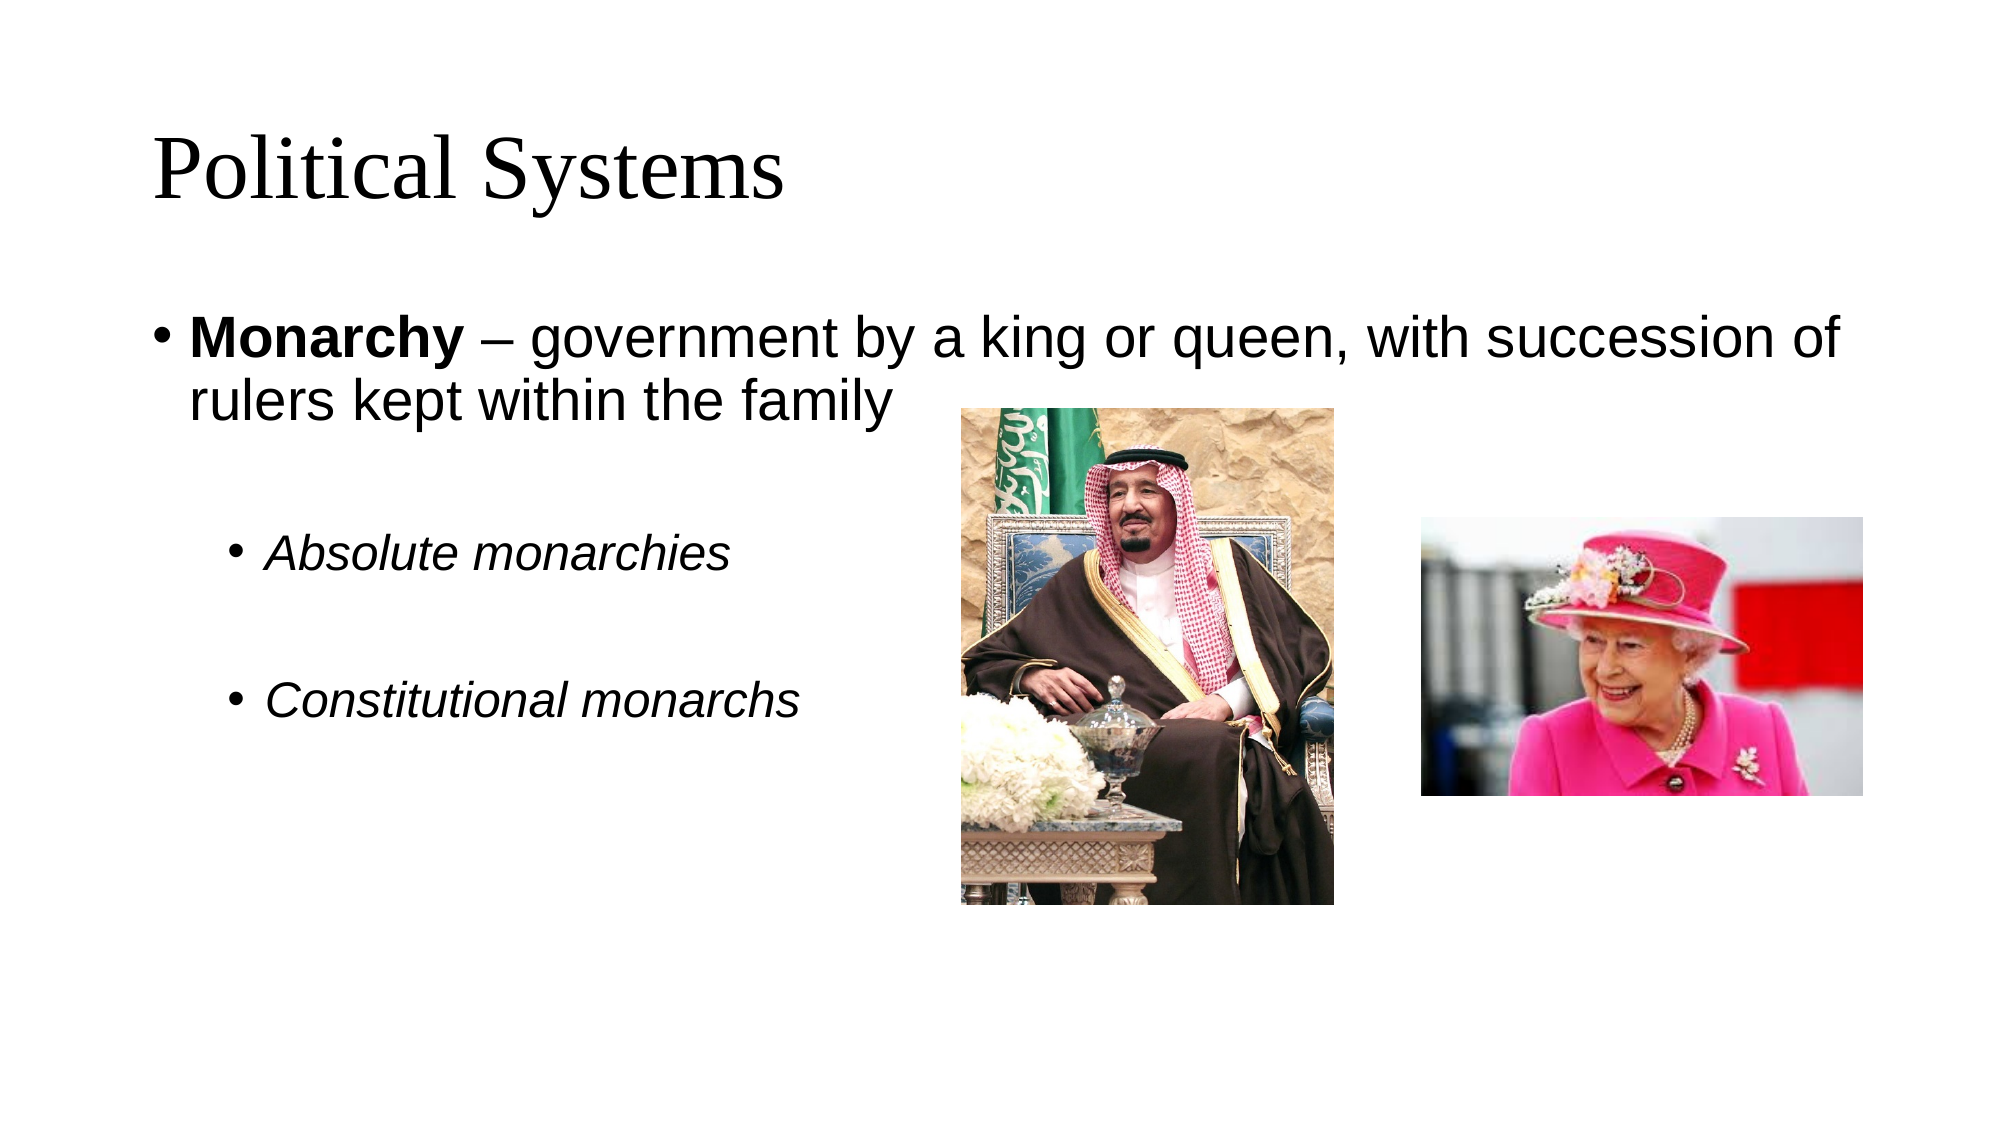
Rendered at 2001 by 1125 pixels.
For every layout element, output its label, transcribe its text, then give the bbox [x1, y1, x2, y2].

picture [961, 408, 1334, 905]
title Political Systems [137, 59, 1863, 278]
picture [1421, 517, 1863, 796]
list Monarchy – government by a king or queen, with succession of rulers kept within the family Absolute monarchies Constitutional monarchs [137, 299, 1863, 1014]
